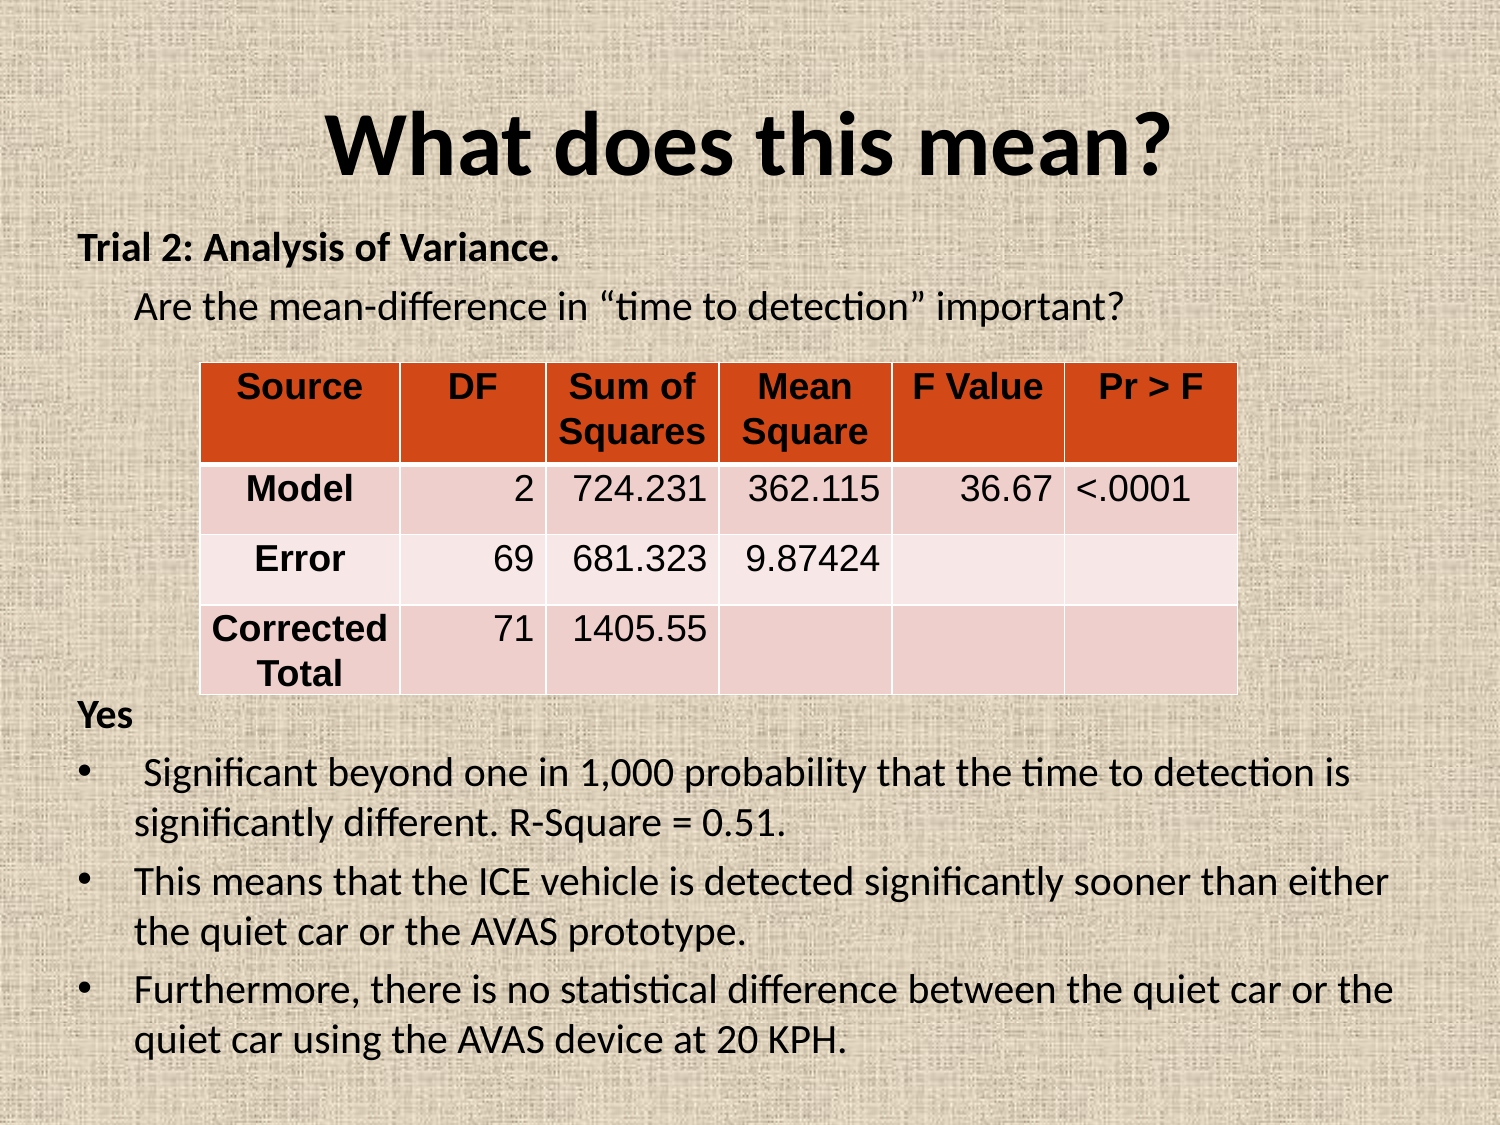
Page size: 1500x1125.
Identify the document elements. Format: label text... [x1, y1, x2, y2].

table_cell Corrected Total [201, 606, 399, 694]
table_header F Value [893, 363, 1064, 462]
table_cell 724.231 [547, 467, 718, 534]
list Trial 2: Analysis of Variance. Are the mean-difference in “time to detection” important? Yes Significant beyond one in 1,000 probability that the time to detection is significantly different. R-Square = 0.51. This means that the ICE vehicle is detected significantly sooner than either the quiet car or the AVAS prototype. Furthermore, there is no statistical difference between the quiet car or the quiet car using the AVAS device at 20 KPH. [62, 212, 1413, 388]
table_header Mean Square [720, 363, 891, 462]
table_cell <.0001 [1065, 467, 1237, 534]
table_cell [893, 606, 1064, 694]
table_header Sum of Squares [547, 363, 718, 462]
table_cell 9.87424 [720, 535, 891, 604]
table_cell 36.67 [893, 467, 1064, 534]
table_cell 71 [401, 606, 545, 694]
table_cell [720, 606, 891, 694]
table_header Source [201, 363, 399, 462]
table_cell [1065, 606, 1237, 694]
table_cell Model [201, 467, 399, 534]
table_cell 681.323 [547, 535, 718, 604]
picture [0, 0, 1500, 1125]
table_cell 1405.55 [547, 606, 718, 694]
table_cell 362.115 [720, 467, 891, 534]
table_cell [893, 535, 1064, 604]
table_header Pr > F [1065, 363, 1237, 462]
table_cell Error [201, 535, 399, 604]
table_cell 2 [401, 467, 545, 534]
table_cell 69 [401, 535, 545, 604]
title What does this mean? [75, 45, 1425, 233]
table_header DF [401, 363, 545, 462]
table_cell [1065, 535, 1237, 604]
